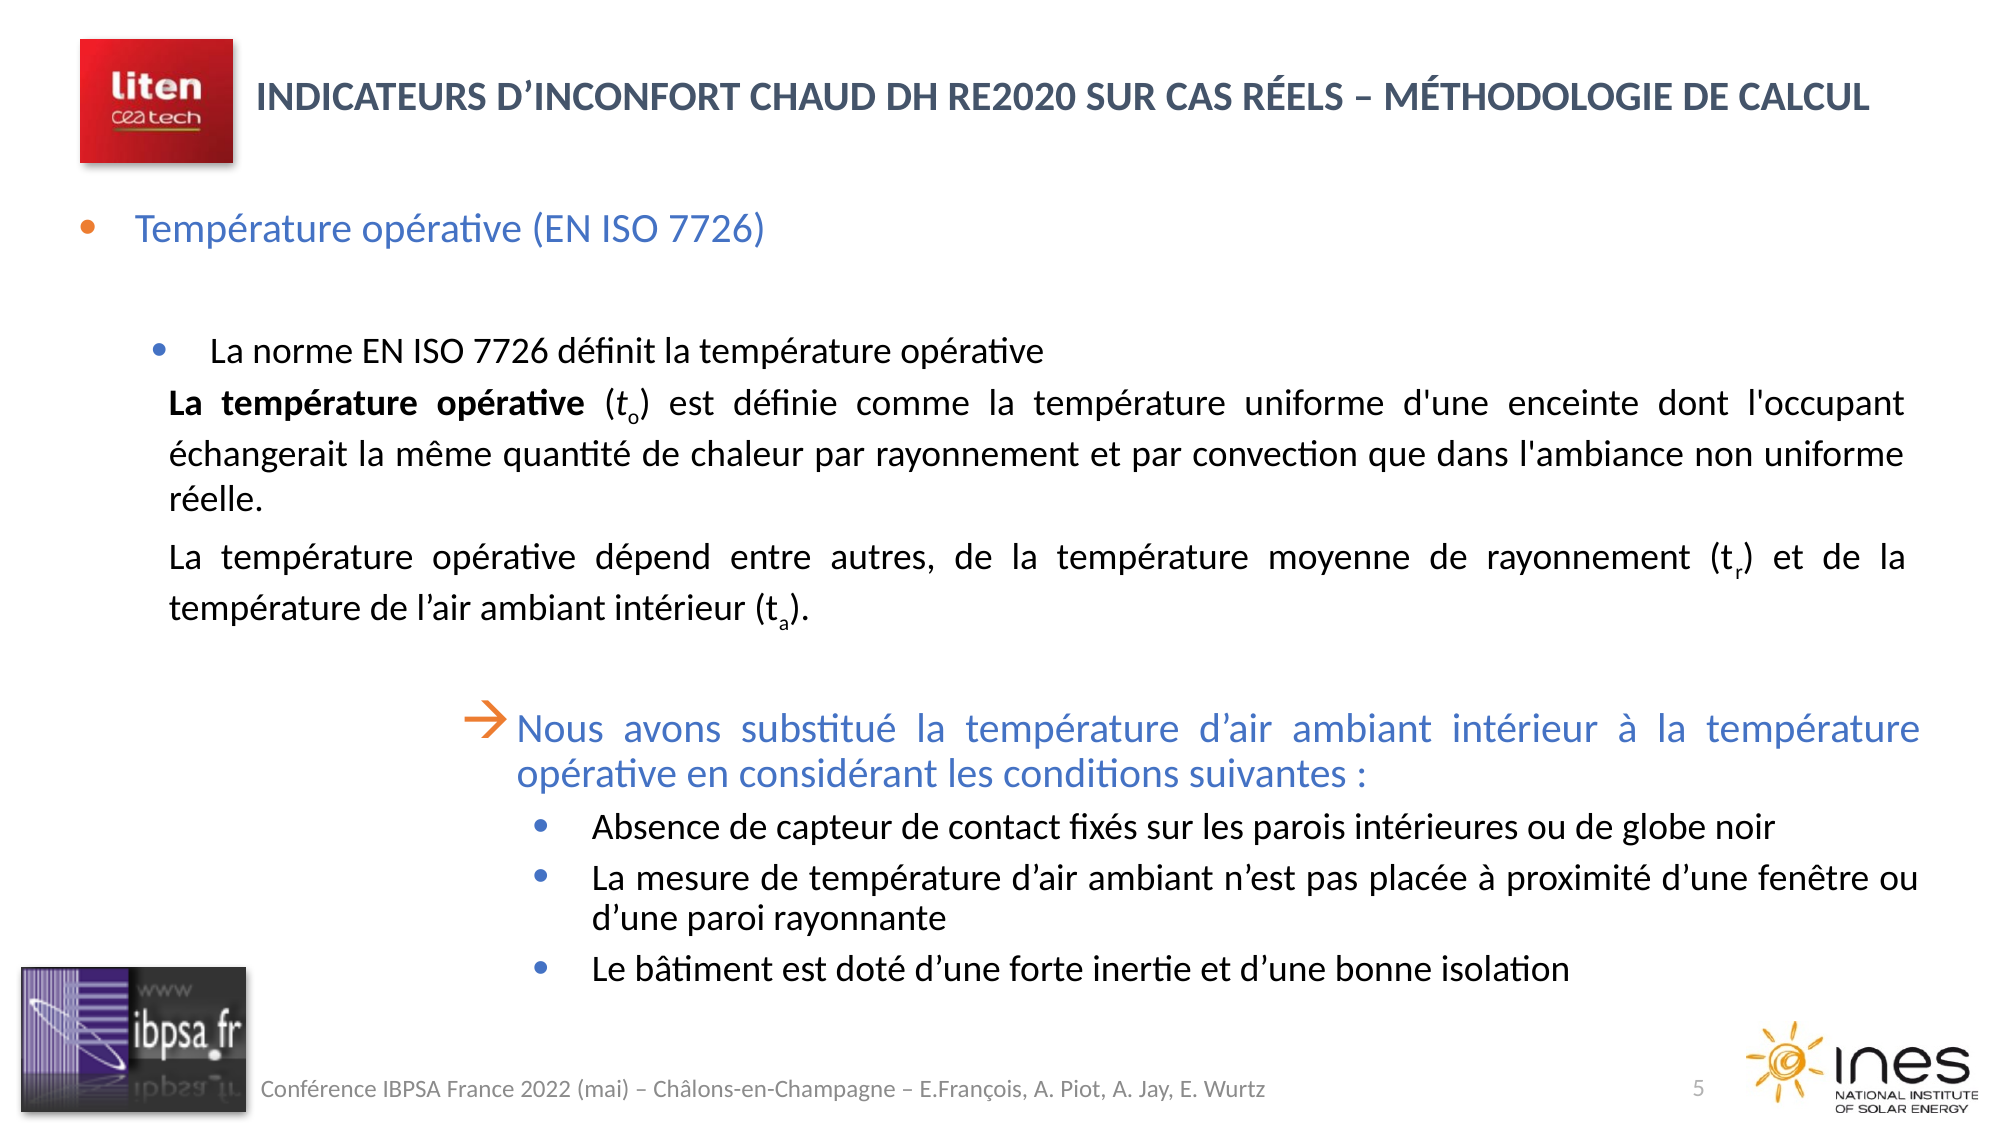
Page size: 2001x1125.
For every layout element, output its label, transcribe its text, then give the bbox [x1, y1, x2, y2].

slide_number 5 [1324, 1087, 1720, 1117]
list Température opérative (EN ISO 7726) La norme EN ISO 7726 définit la température opérative [78, 206, 1922, 1012]
picture [1746, 1021, 1979, 1113]
list Indicateurs d’inconfort chaud DH RE2020 sur cas réels – Méthodologie de calcul [255, 33, 1922, 161]
text_box Nous avons substitué la température d’air ambiant intérieur à la température opérative en considérant les conditions suivantes : Absence de capteur de contact fixés sur les parois intérieures ou de globe noir La mesure de température d’air ambiant n’est pas placée à proximité d’une fenêtre ou d’une paroi rayonnante Le bâtiment est doté d’une forte inertie et d’une bonne isolation [460, 706, 1922, 1087]
text_box La température opérative dépend entre autres, de la température moyenne de rayonnement (tr) et de la température de l’air ambiant intérieur (ta). [154, 524, 1922, 642]
text_box La température opérative (to) est définie comme la température uniforme d'une enceinte dont l'occupant échangerait la même quantité de chaleur par rayonnement et par convection que dans l'ambiance non uniforme réelle. [154, 370, 1922, 524]
picture [80, 39, 233, 163]
picture [21, 967, 246, 1112]
